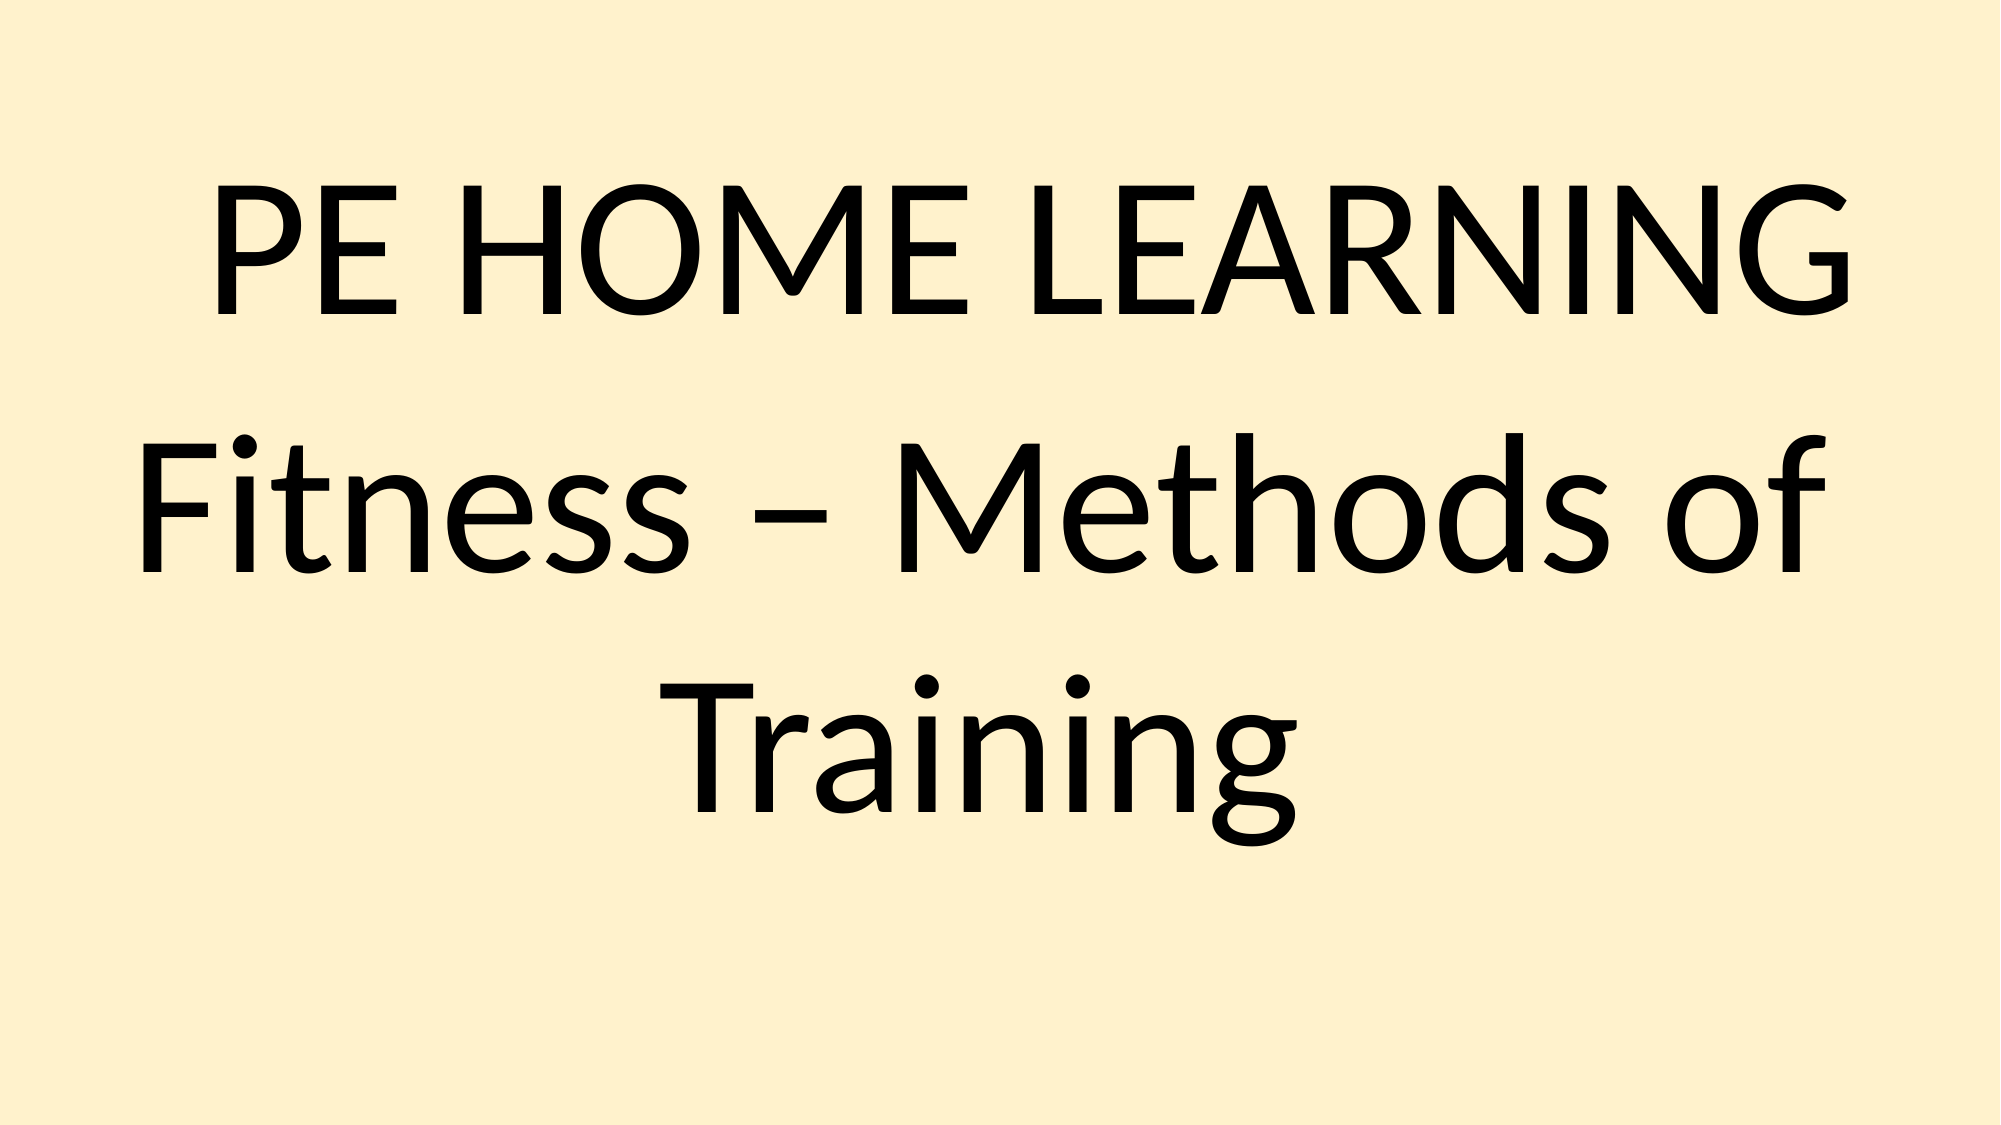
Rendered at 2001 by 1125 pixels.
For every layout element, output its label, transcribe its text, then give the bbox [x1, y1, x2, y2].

text_box Fitness – Methods of Training [64, 364, 1896, 860]
text_box PE HOME LEARNING [64, 107, 2000, 362]
